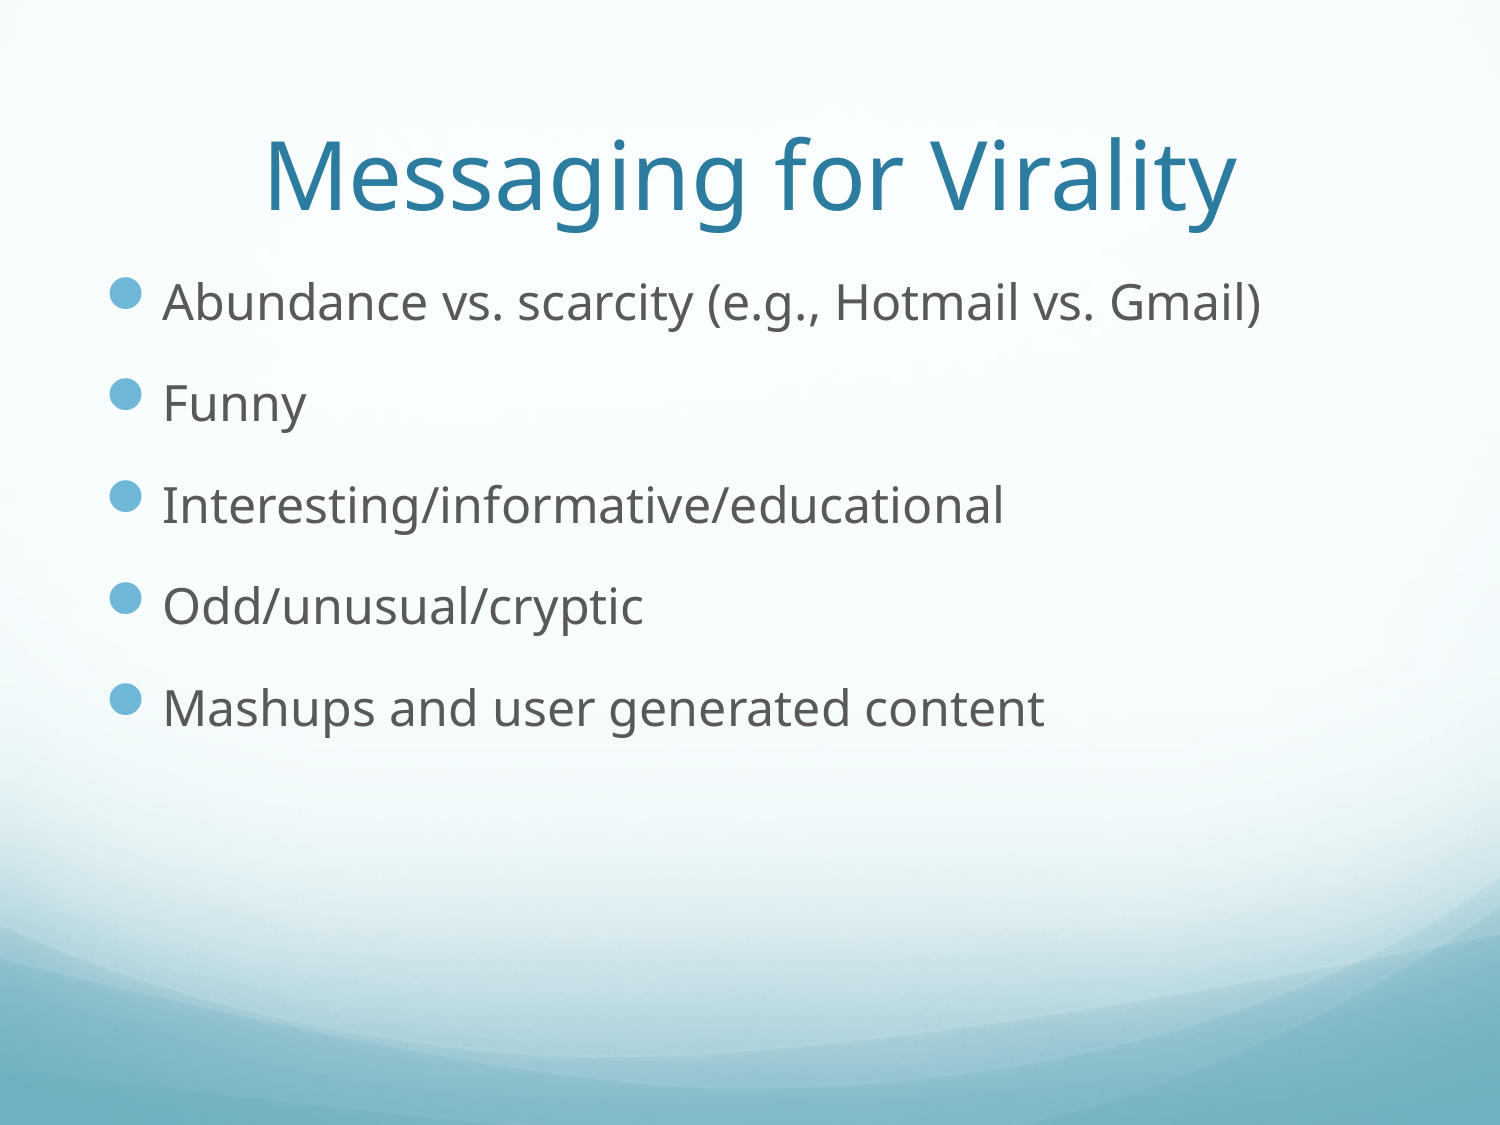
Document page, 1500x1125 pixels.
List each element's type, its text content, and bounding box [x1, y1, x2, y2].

list Abundance vs. scarcity (e.g., Hotmail vs. Gmail) Funny Interesting/informative/educational Odd/unusual/cryptic Mashups and user generated content [90, 262, 1410, 975]
title Messaging for Virality [90, 17, 1410, 237]
